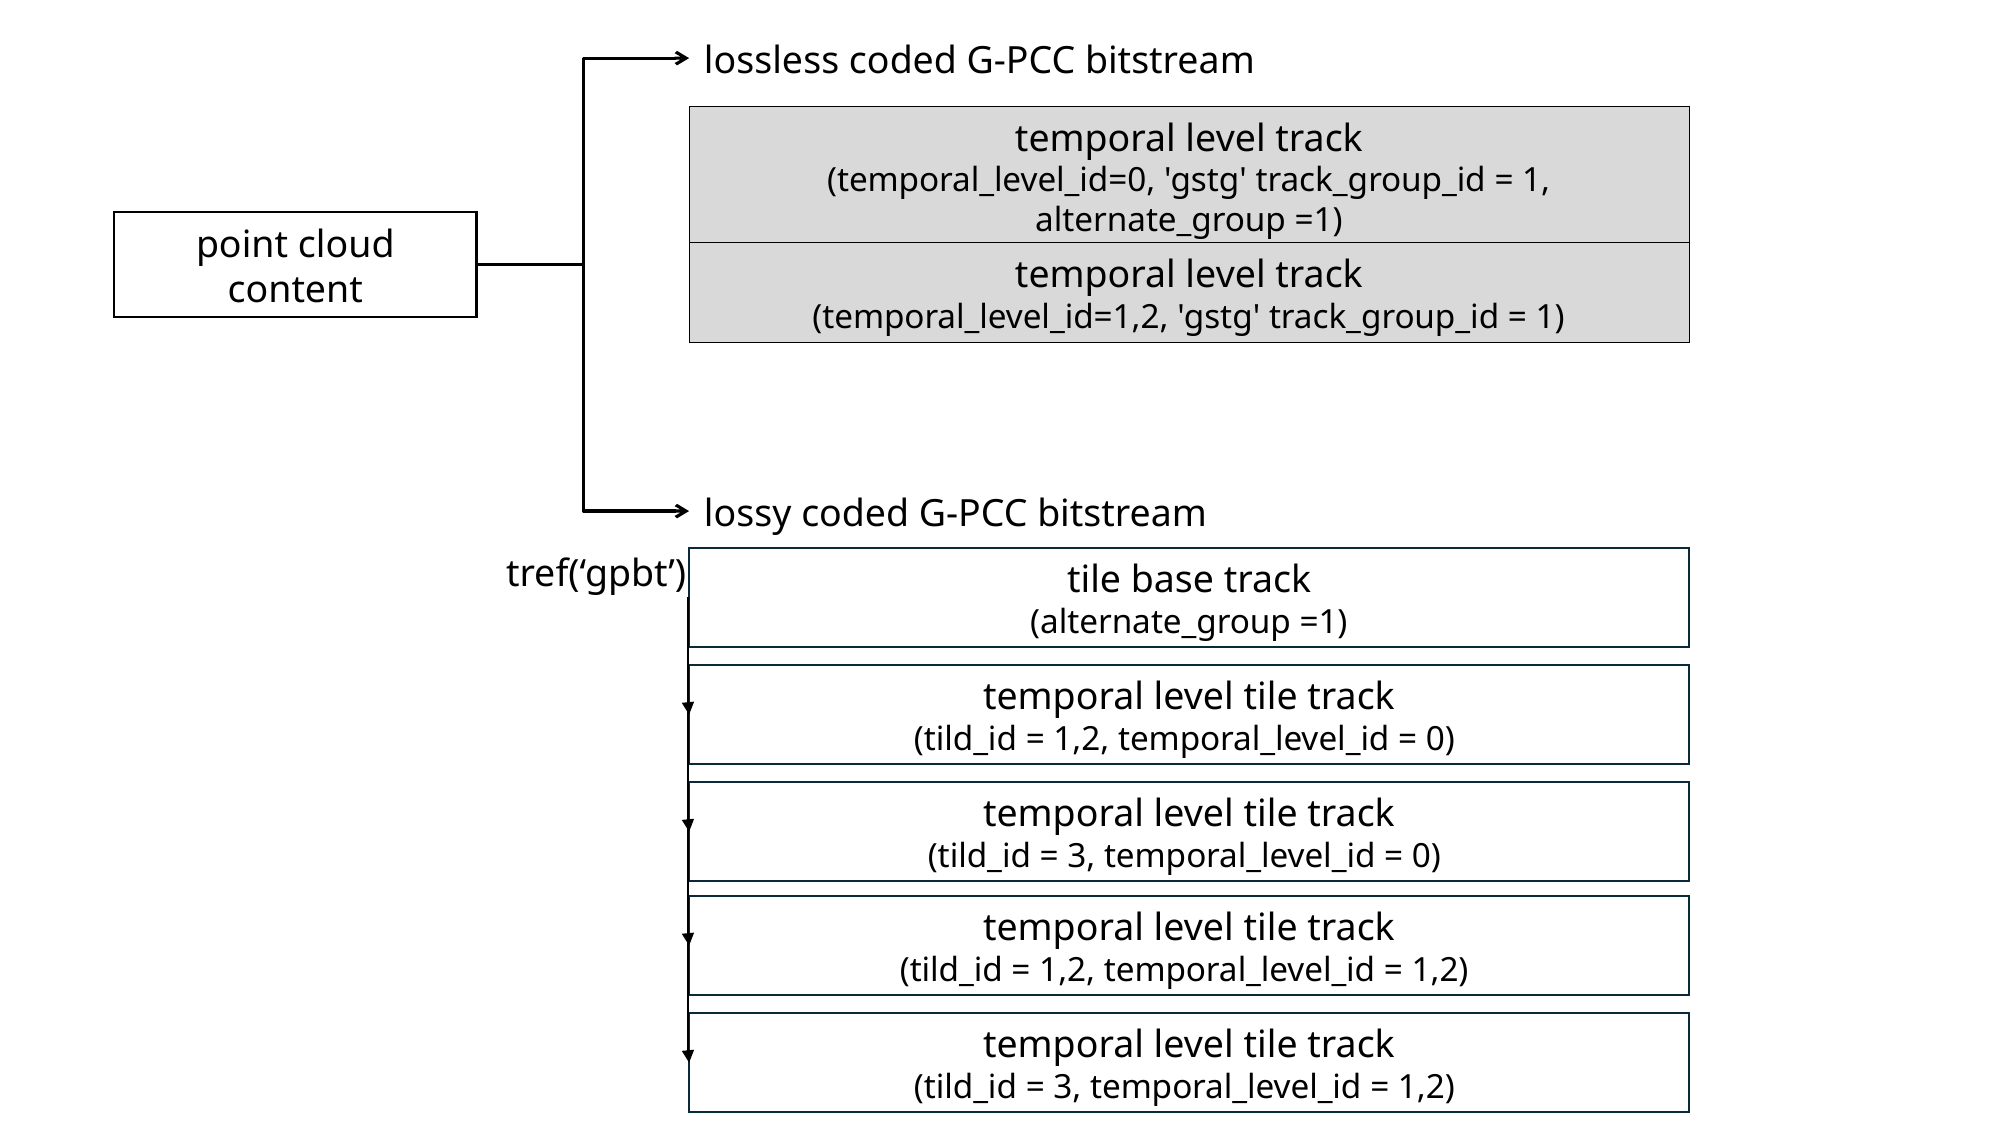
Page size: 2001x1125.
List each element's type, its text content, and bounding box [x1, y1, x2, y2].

text_box temporal level tile track (tild_id = 3, temporal_level_id = 1,2) [688, 1012, 1691, 1114]
text_box point cloud content [113, 211, 476, 318]
text_box temporal level tile track (tild_id = 3, temporal_level_id = 0) [690, 781, 1691, 883]
text_box tref(‘gpbt’) [445, 541, 701, 602]
text_box temporal level tile track (tild_id = 1,2, temporal_level_id = 0) [692, 664, 1691, 766]
text_box lossless coded G-PCC bitstream [689, 28, 1690, 88]
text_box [476, 242, 690, 513]
text_box temporal level track (temporal_level_id=0, 'gstg' track_group_id = 1, alternate_group =1) [690, 106, 1690, 242]
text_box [476, 58, 690, 242]
text_box tile base track (alternate_group =1) [692, 547, 1691, 649]
text_box temporal level track (temporal_level_id=1,2, 'gstg' track_group_id = 1) [690, 242, 1690, 343]
text_box lossy coded G-PCC bitstream [689, 481, 1690, 541]
text_box temporal level tile track (tild_id = 1,2, temporal_level_id = 1,2) [690, 894, 1691, 997]
